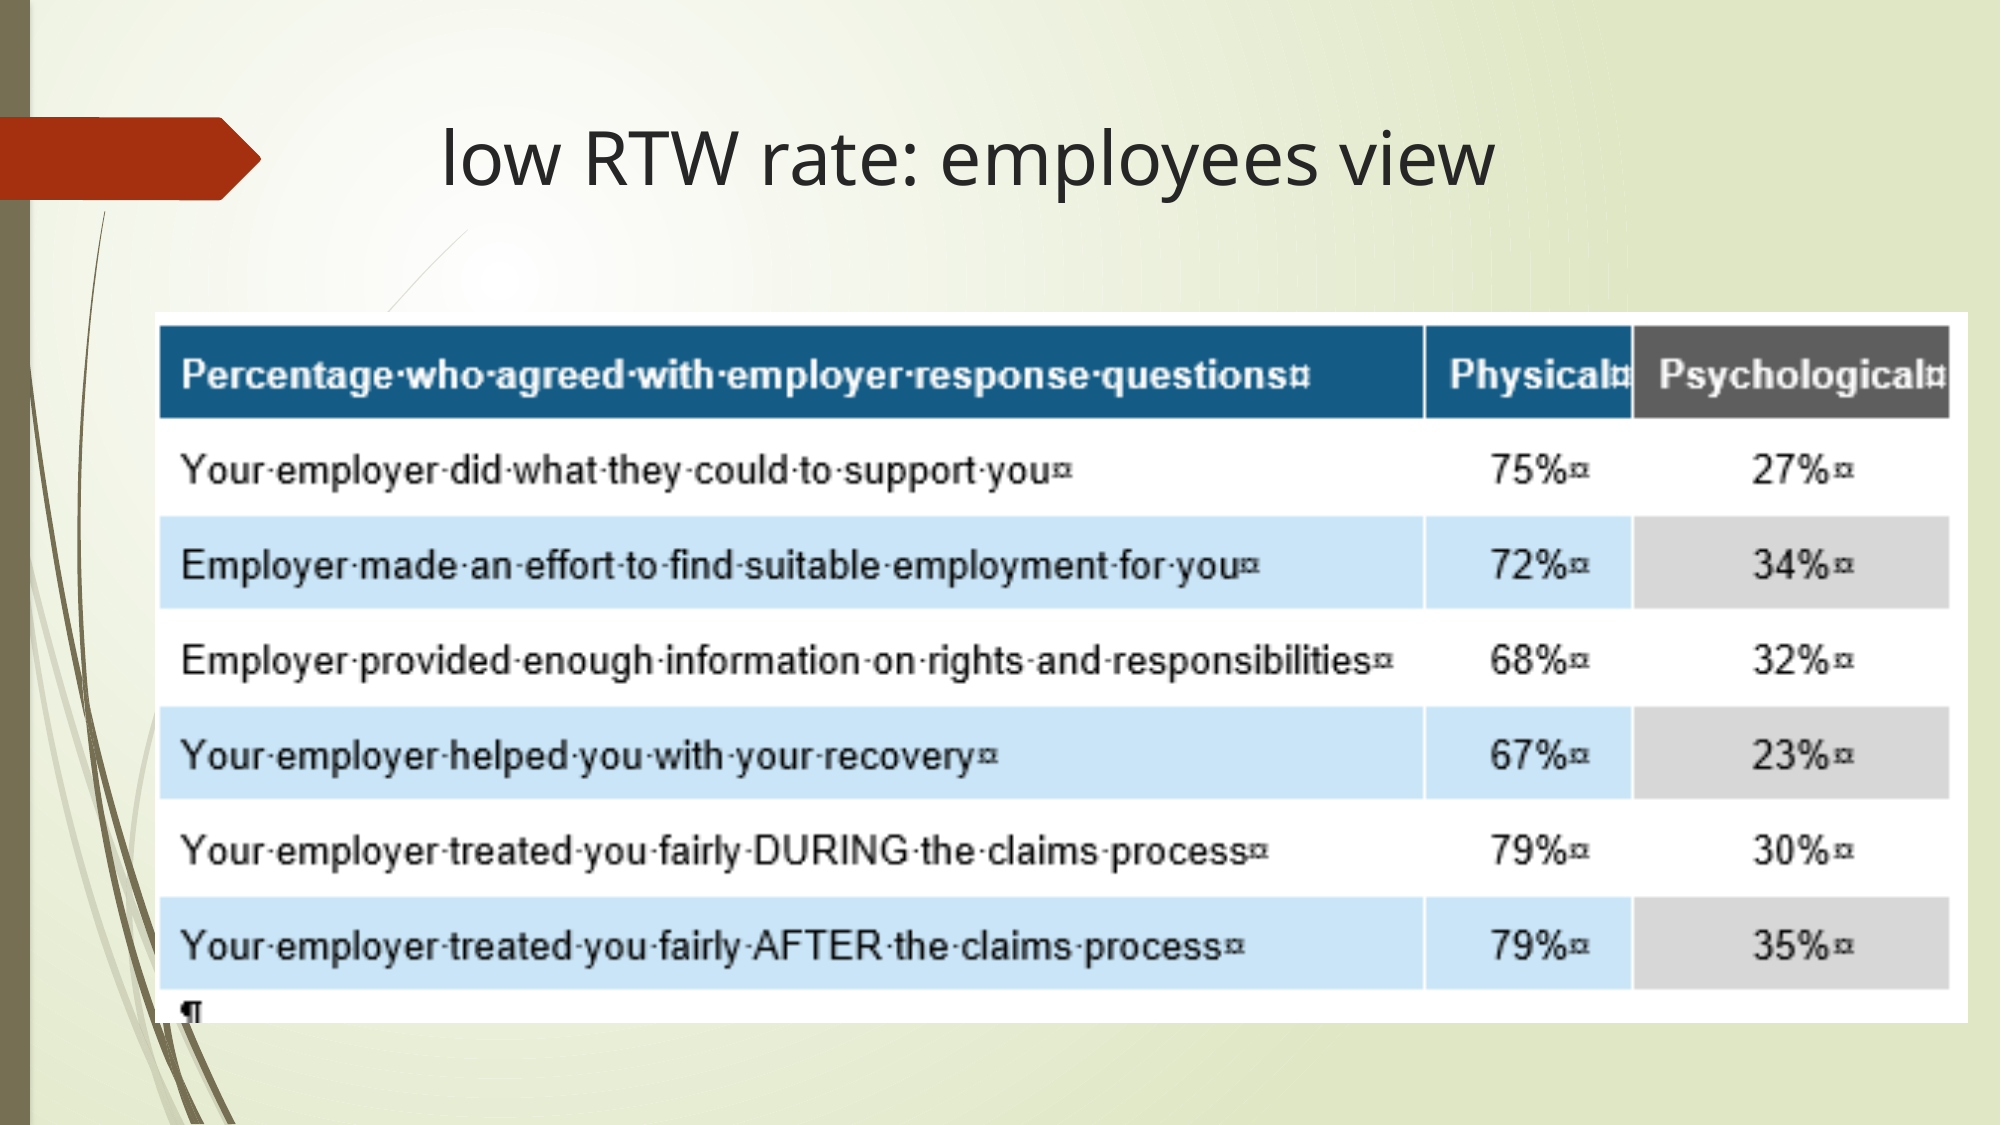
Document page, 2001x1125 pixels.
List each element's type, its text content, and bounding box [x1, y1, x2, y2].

title low RTW rate: employees view [425, 102, 1888, 310]
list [155, 312, 1969, 1023]
